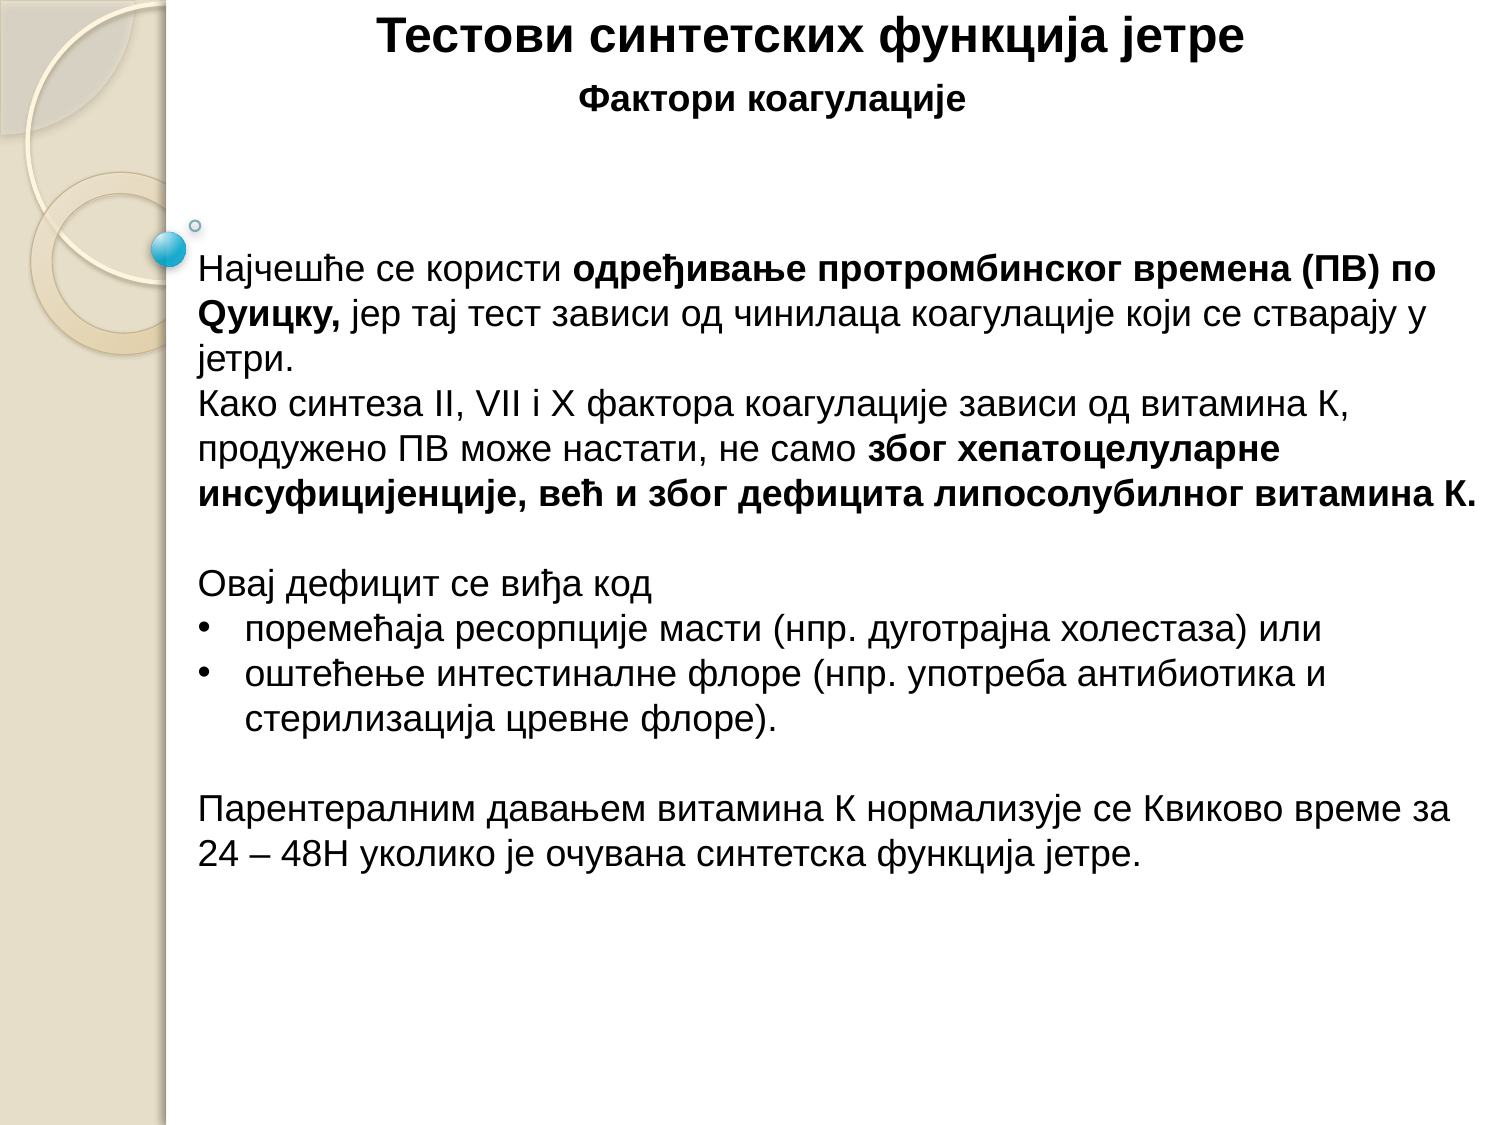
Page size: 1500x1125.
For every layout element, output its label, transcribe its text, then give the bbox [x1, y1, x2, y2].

text_box Најчешће се користи одређивање протромбинског времена (ПВ) по Qуицку, јер тај тест зависи од чинилаца коагулације који се стварају у јетри. Како синтеза II, VII i X фактора коагулације зависи од витамина К, продужено ПВ може настати, не само због хепатоцелуларне инсуфицијенције, већ и због дефицита липосолубилног витамина К. Овај дефицит се виђа код поремећаја ресорпције масти (нпр. дуготрајна холестаза) или оштећење интестиналне флоре (нпр. употреба антибиотика и стерилизација цревне флоре). Парентералним давањем витамина К нормализује се Квиково време за 24 – 48Н уколико је очувана синтетска функција јетре. [183, 236, 1500, 882]
text_box Фактори коагулације [563, 66, 982, 127]
text_box Тестови синтетских функција јетре [277, 0, 1459, 131]
